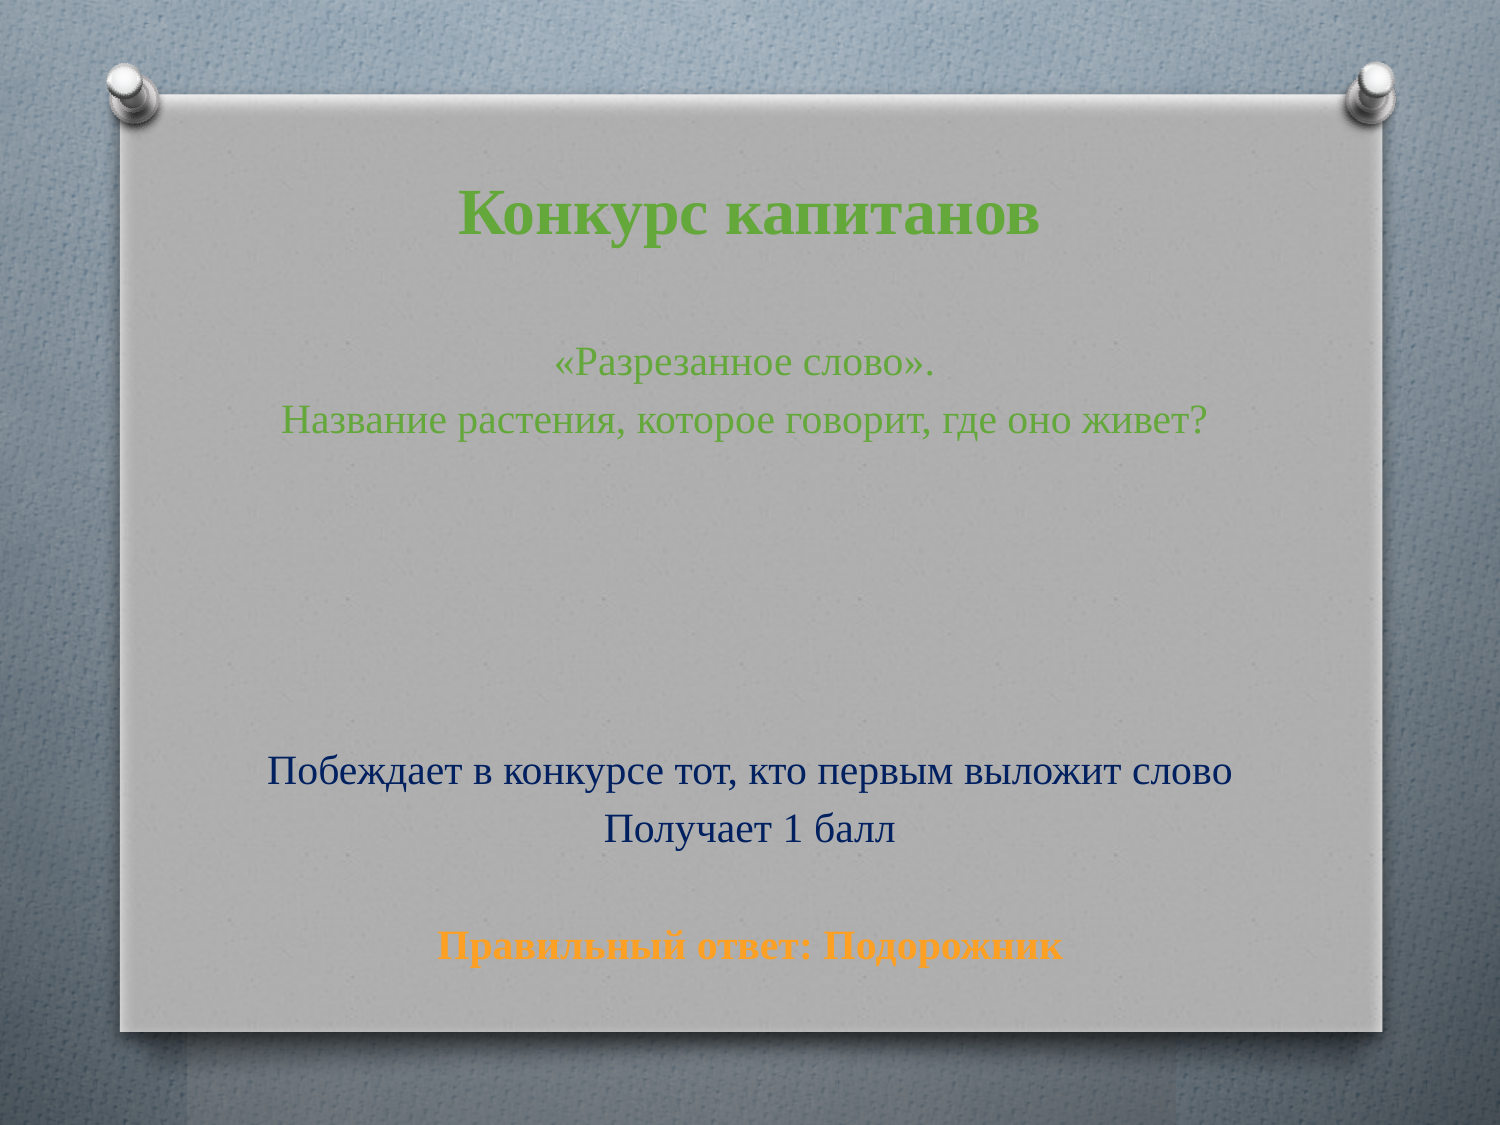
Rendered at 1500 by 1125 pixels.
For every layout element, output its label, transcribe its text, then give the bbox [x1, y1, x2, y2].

list «Разрезанное слово». Название растения, которое говорит, где оно живет? Побеждает в конкурсе тот, кто первым выложит слово Получает 1 балл Правильный ответ: Подорожник [238, 326, 1262, 988]
title Конкурс капитанов [237, 160, 1263, 256]
picture [1317, 35, 1439, 156]
picture [75, 29, 198, 153]
